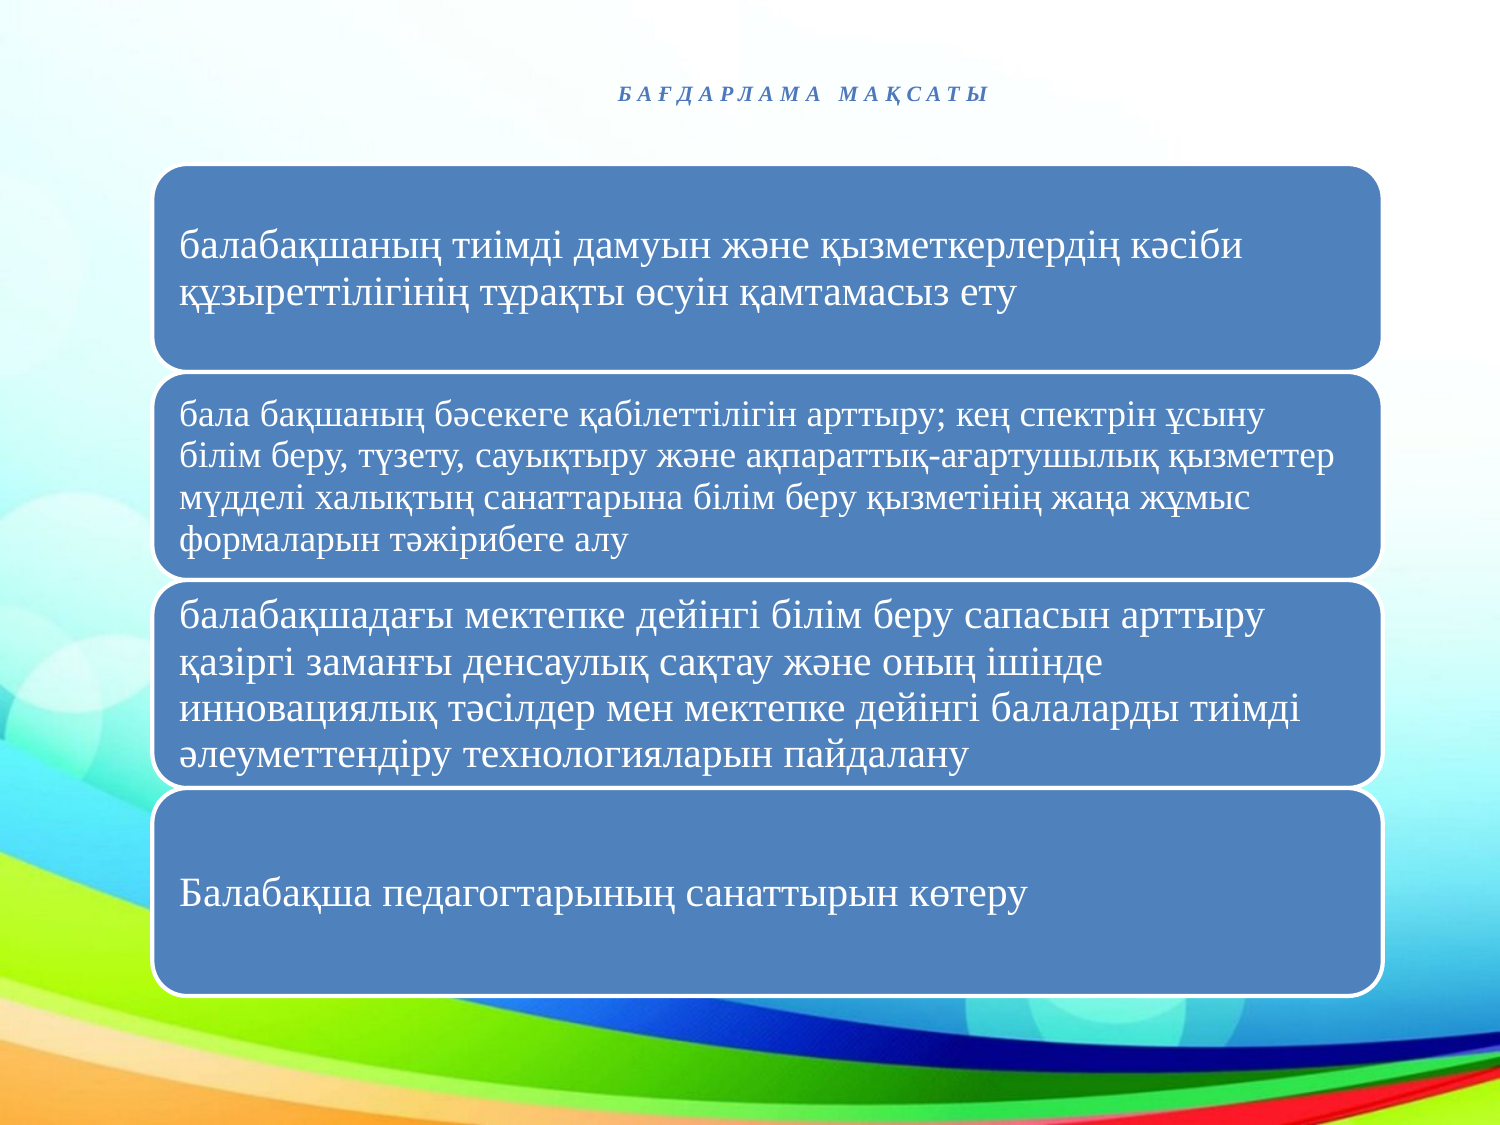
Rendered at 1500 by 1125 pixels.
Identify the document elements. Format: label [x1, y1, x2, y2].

text_box [152, 163, 1383, 997]
list [0, 0, 1500, 1125]
